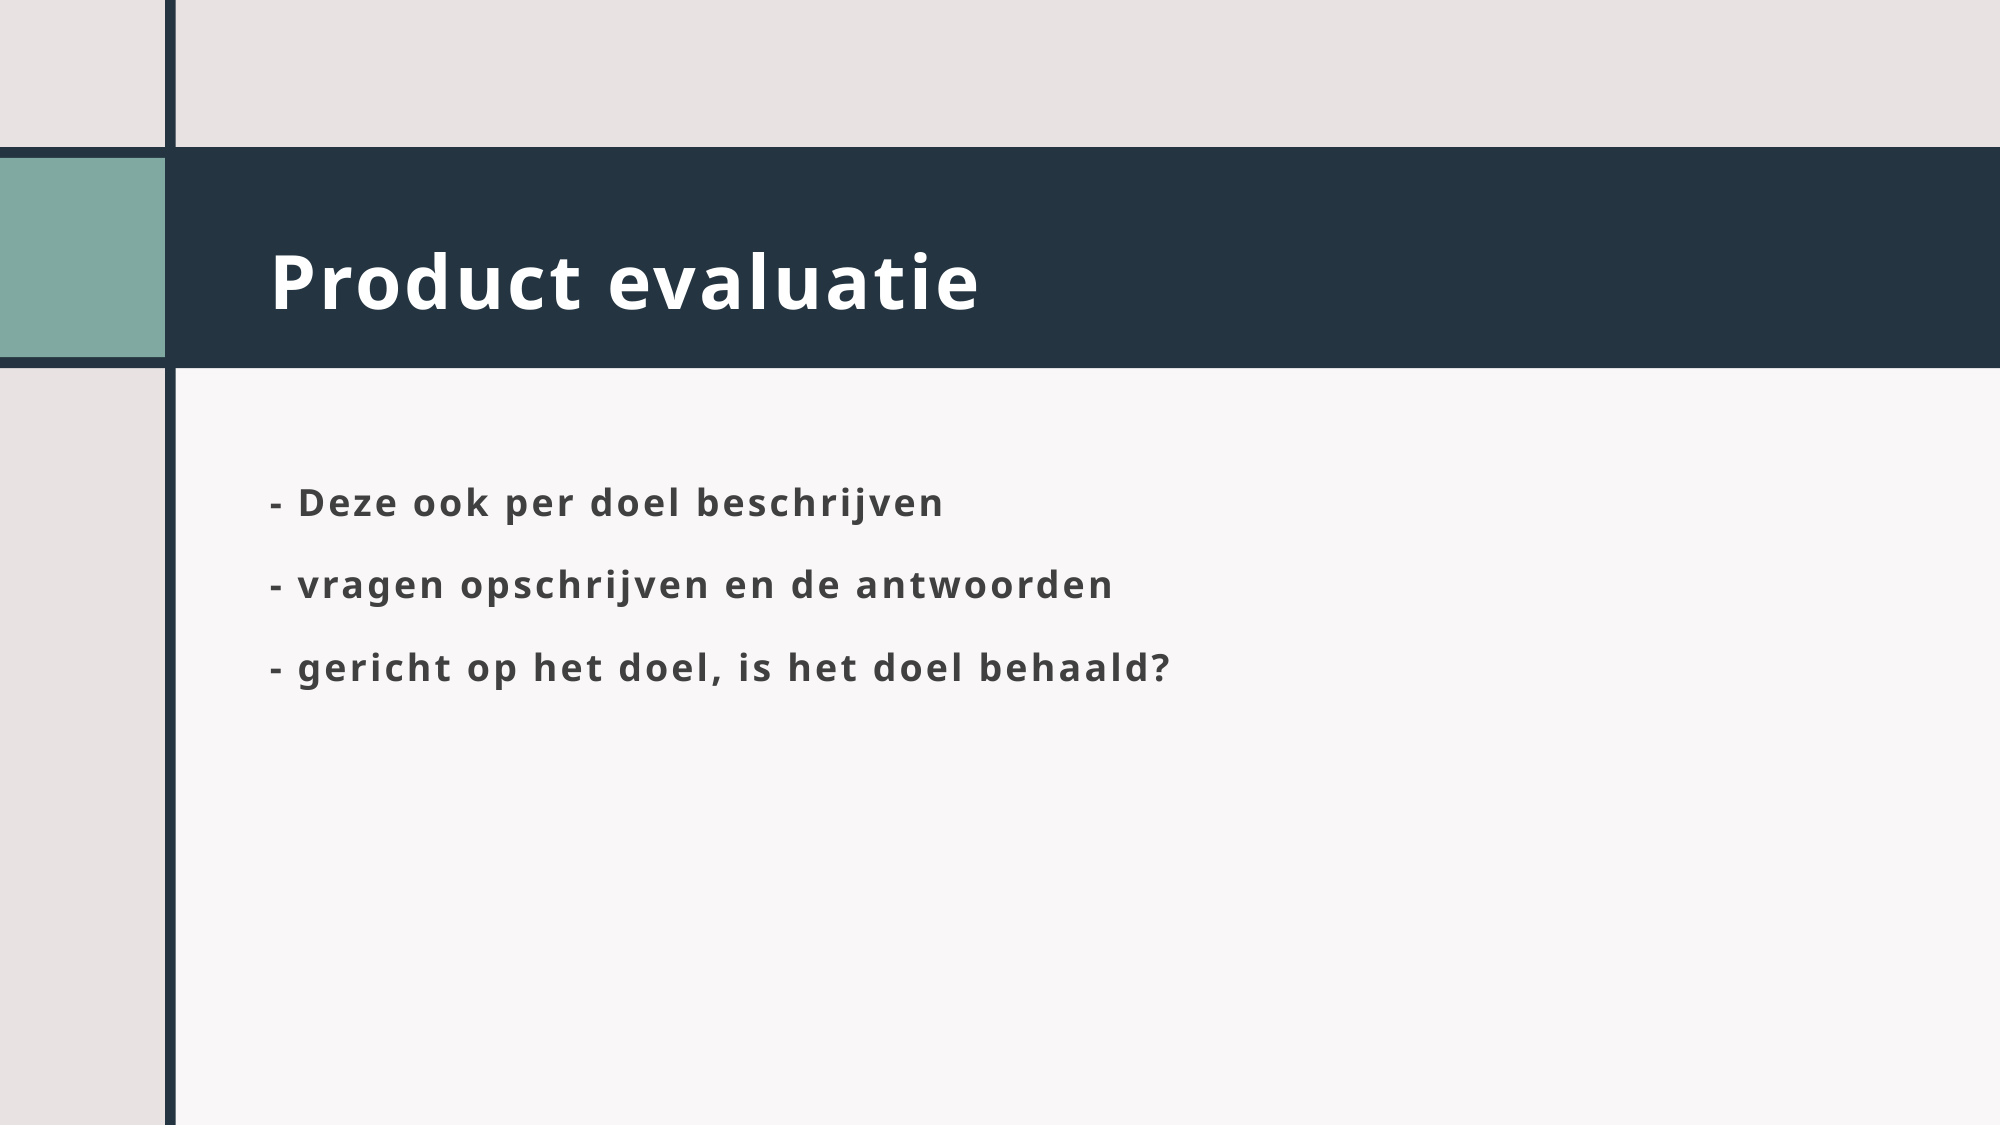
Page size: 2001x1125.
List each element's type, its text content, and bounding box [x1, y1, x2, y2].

text_box [177, 0, 2000, 146]
text_box [0, 0, 164, 146]
text_box [0, 358, 164, 369]
list - Deze ook per doel beschrijven - vragen opschrijven en de antwoorden - gericht op het doel, is het doel behaald? [251, 443, 1882, 1006]
text_box [177, 369, 2000, 1125]
text_box [0, 369, 164, 1125]
text_box [0, 146, 164, 157]
text_box [164, 0, 177, 1125]
text_box [177, 146, 2000, 369]
text_box [0, 157, 164, 358]
title Product evaluatie [251, 171, 1895, 341]
